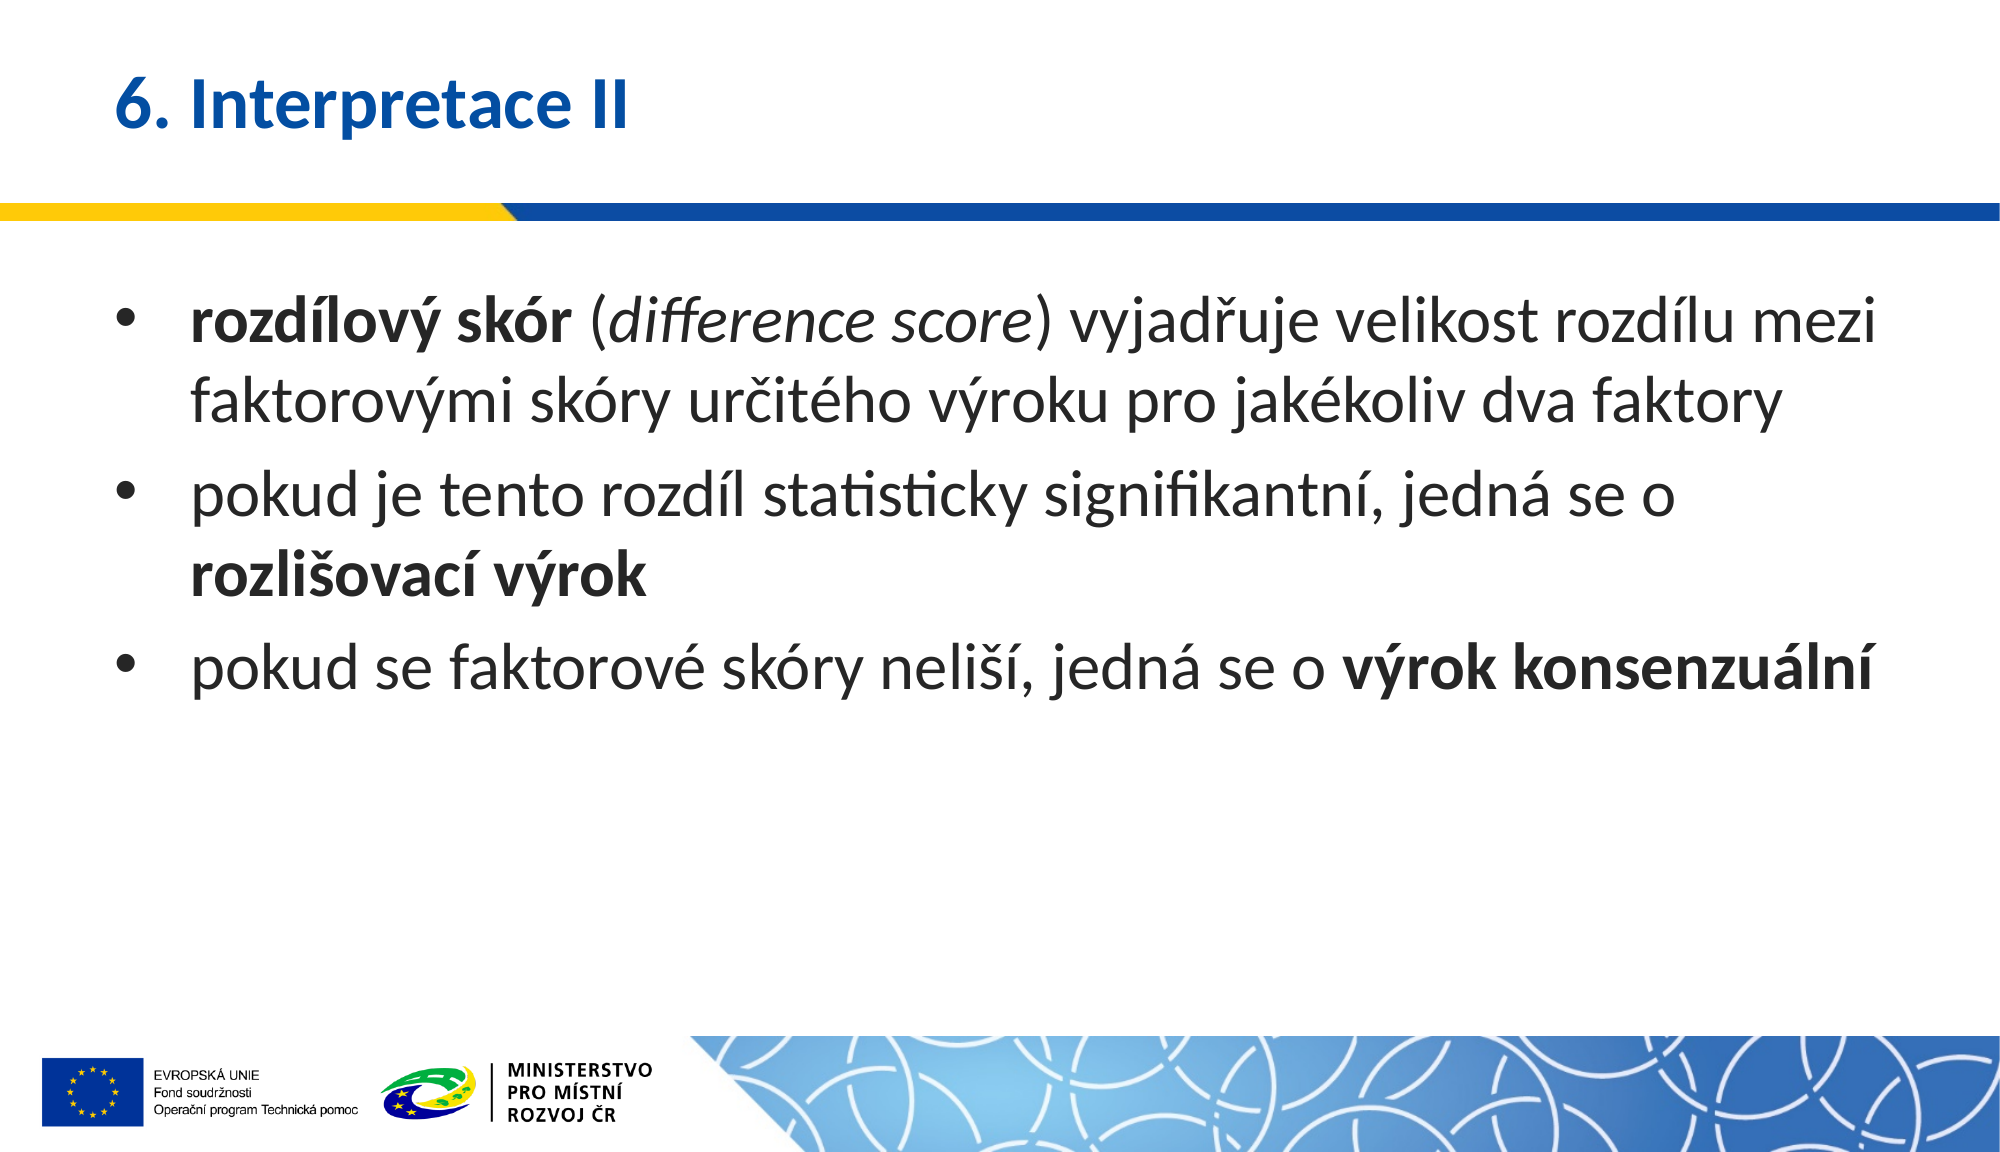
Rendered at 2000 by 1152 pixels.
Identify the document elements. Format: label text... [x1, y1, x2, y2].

picture [0, 203, 2000, 221]
title 6. Interpretace II [99, 46, 1900, 198]
picture [19, 1035, 674, 1149]
list rozdílový skór (difference score) vyjadřuje velikost rozdílu mezi faktorovými skóry určitého výroku pro jakékoliv dva faktory pokud je tento rozdíl statisticky signifikantní, jedná se o rozlišovací výrok pokud se faktorové skóry neliší, jedná se o výrok konsenzuální [99, 268, 1900, 1029]
picture [680, 1036, 2000, 1152]
